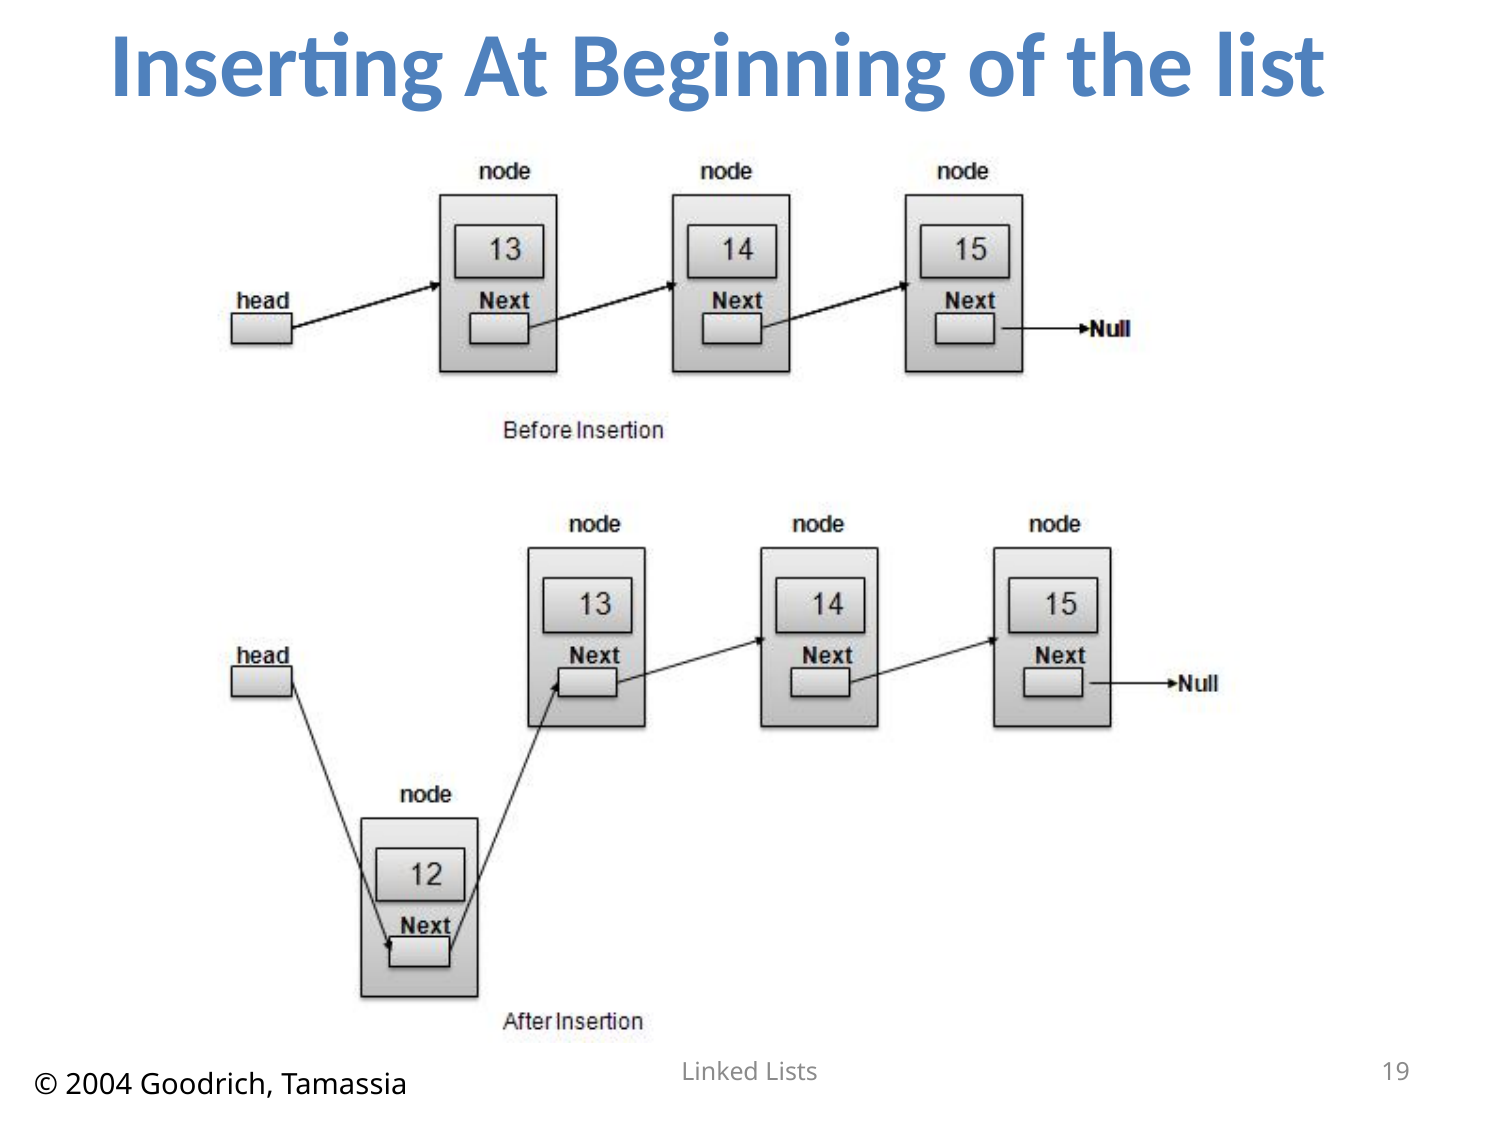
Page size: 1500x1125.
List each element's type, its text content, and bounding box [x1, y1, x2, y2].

footer Linked Lists [512, 1051, 988, 1103]
slide_number 19 [1074, 1042, 1425, 1103]
title Inserting At Beginning of the list [62, 24, 1375, 180]
picture [188, 111, 1249, 1043]
